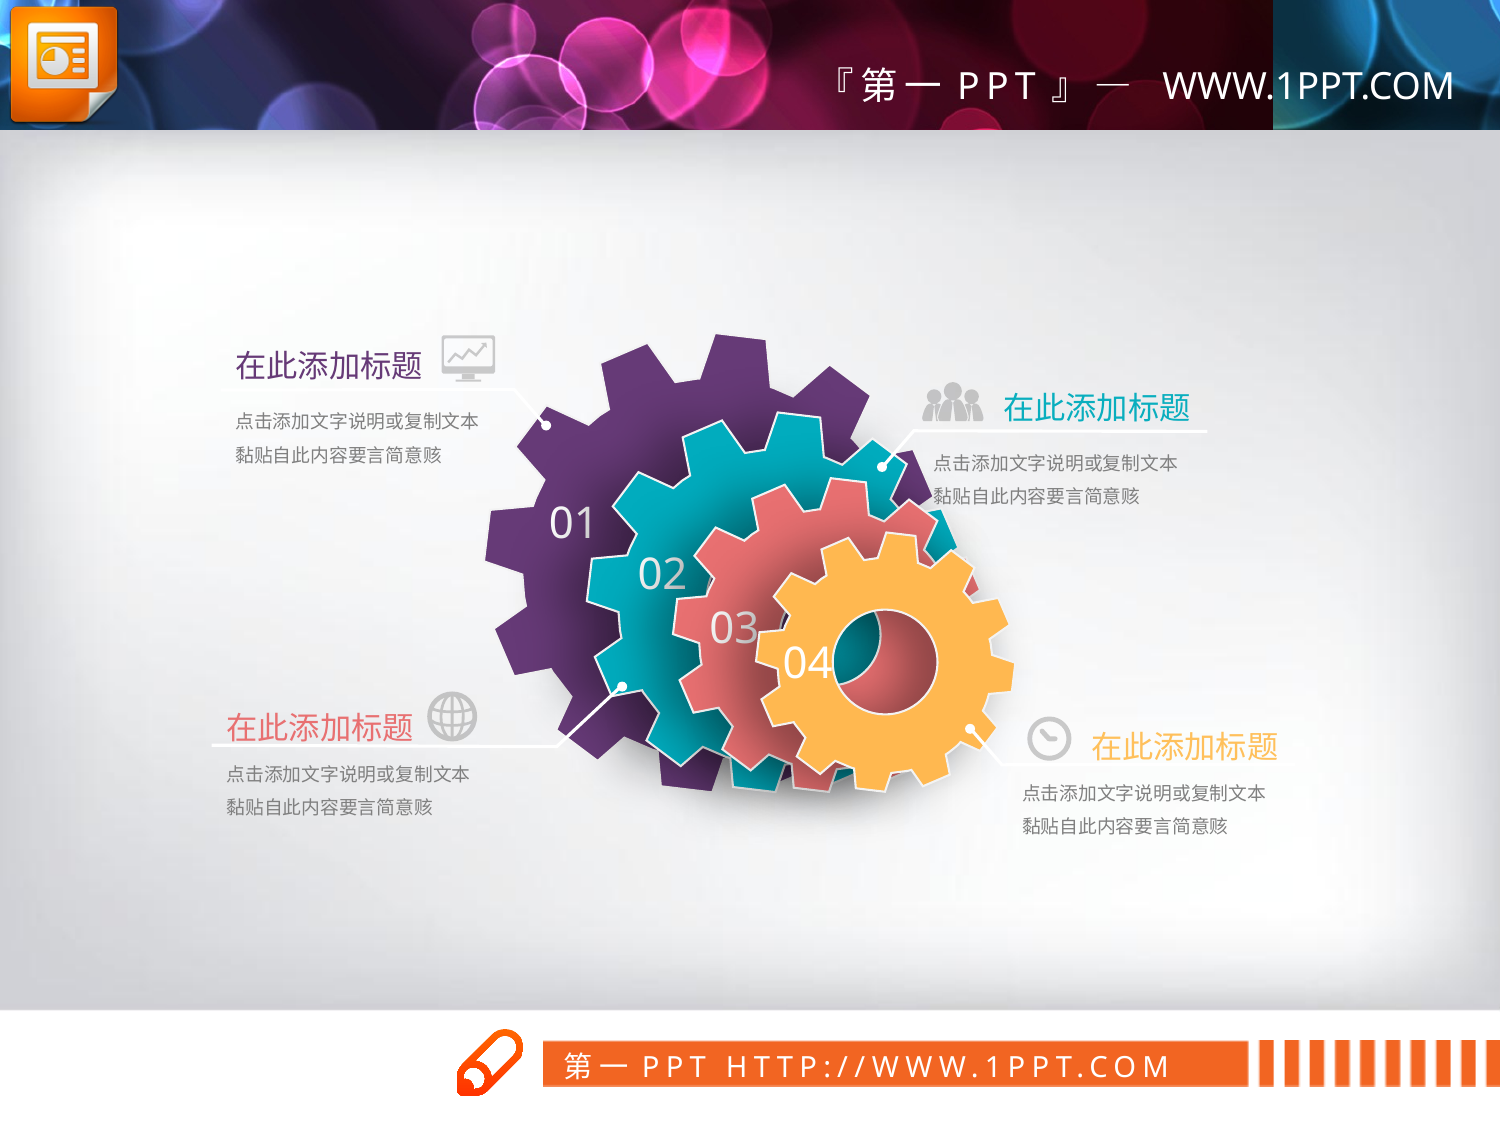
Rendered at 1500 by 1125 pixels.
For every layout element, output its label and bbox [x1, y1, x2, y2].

text_box [964, 716, 1296, 847]
text_box [745, 533, 1015, 792]
text_box [672, 478, 986, 792]
text_box [220, 335, 552, 475]
text_box [211, 681, 628, 828]
text_box [876, 380, 1208, 517]
text_box [587, 413, 871, 792]
picture [543, 1040, 1500, 1087]
picture [0, 0, 1500, 1012]
text_box [485, 334, 943, 679]
